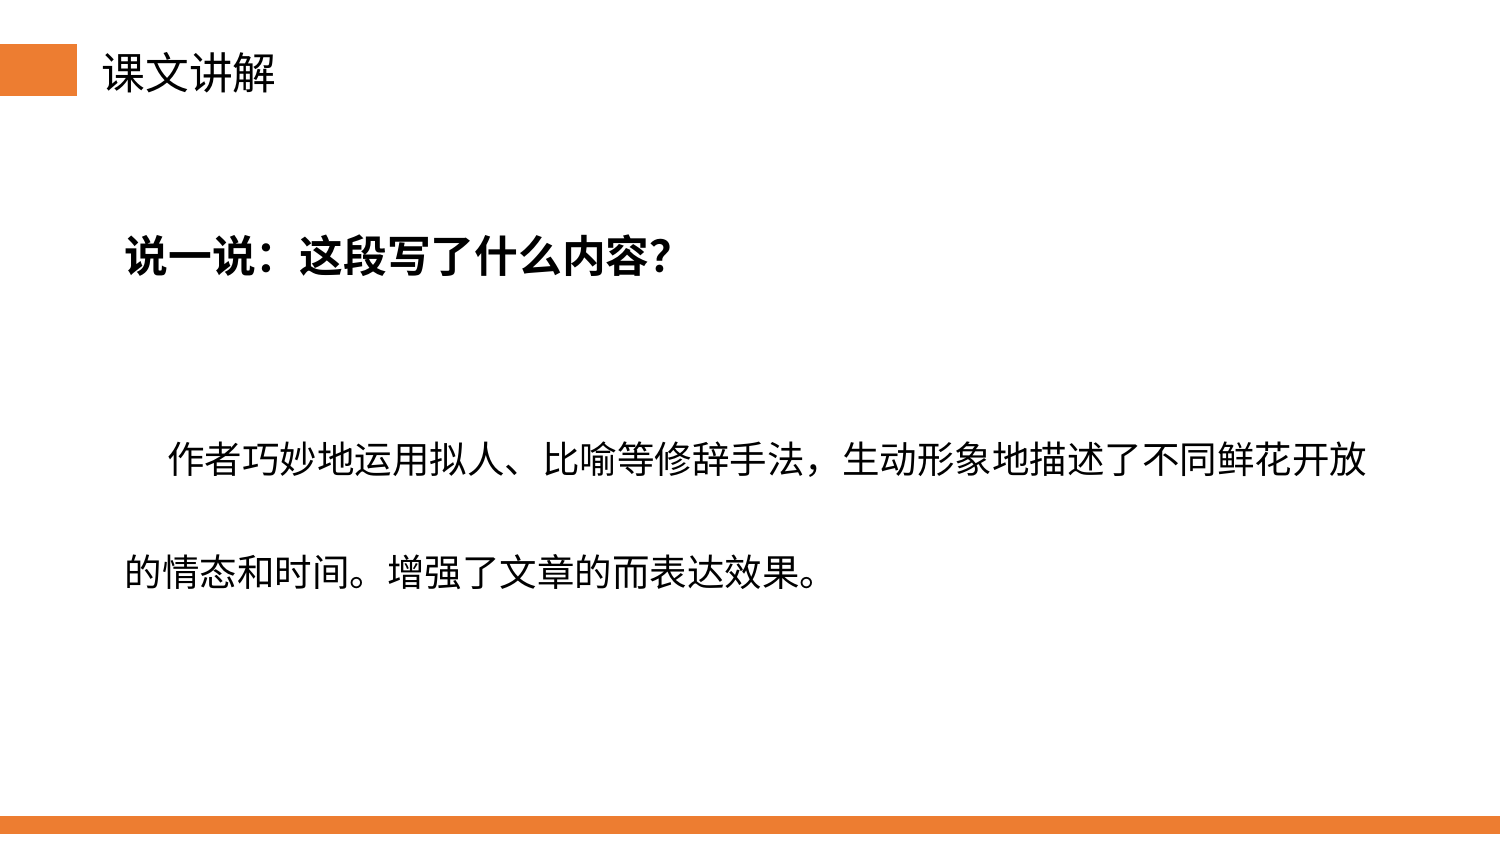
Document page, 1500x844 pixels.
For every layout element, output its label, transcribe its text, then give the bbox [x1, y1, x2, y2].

text_box 作者巧妙地运用拟人、比喻等修辞手法，生动形象地描述了不同鲜花开放的情态和时间。增强了文章的而表达效果。 [113, 362, 1387, 600]
text_box 课文讲解 [90, 40, 368, 104]
text_box 说一说：这段写了什么内容？ [113, 223, 1115, 288]
